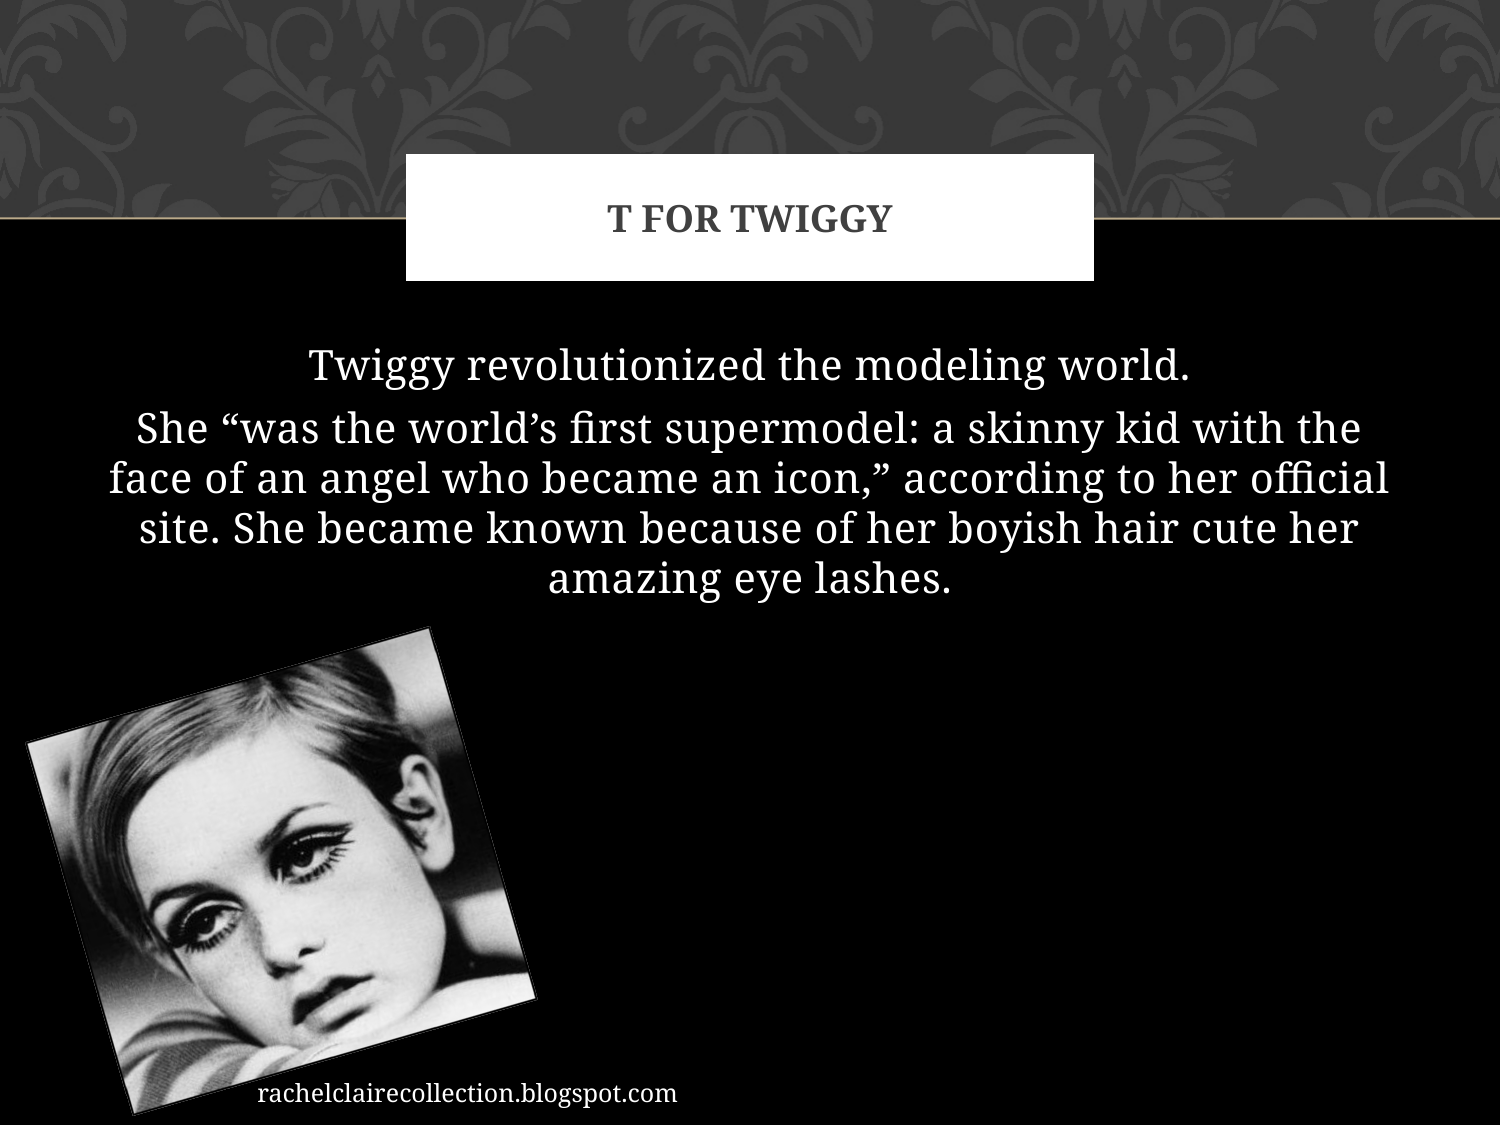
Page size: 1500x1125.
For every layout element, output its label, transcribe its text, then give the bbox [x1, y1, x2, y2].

picture [26, 627, 537, 1115]
list Twiggy revolutionized the modeling world. She “was the world’s first supermodel: a skinny kid with the face of an angel who became an icon,” according to her official site. She became known because of her boyish hair cute her amazing eye lashes. [75, 331, 1425, 1000]
title T for twiggy [406, 154, 1094, 281]
text_box rachelclairecollection.blogspot.com [242, 1070, 694, 1115]
